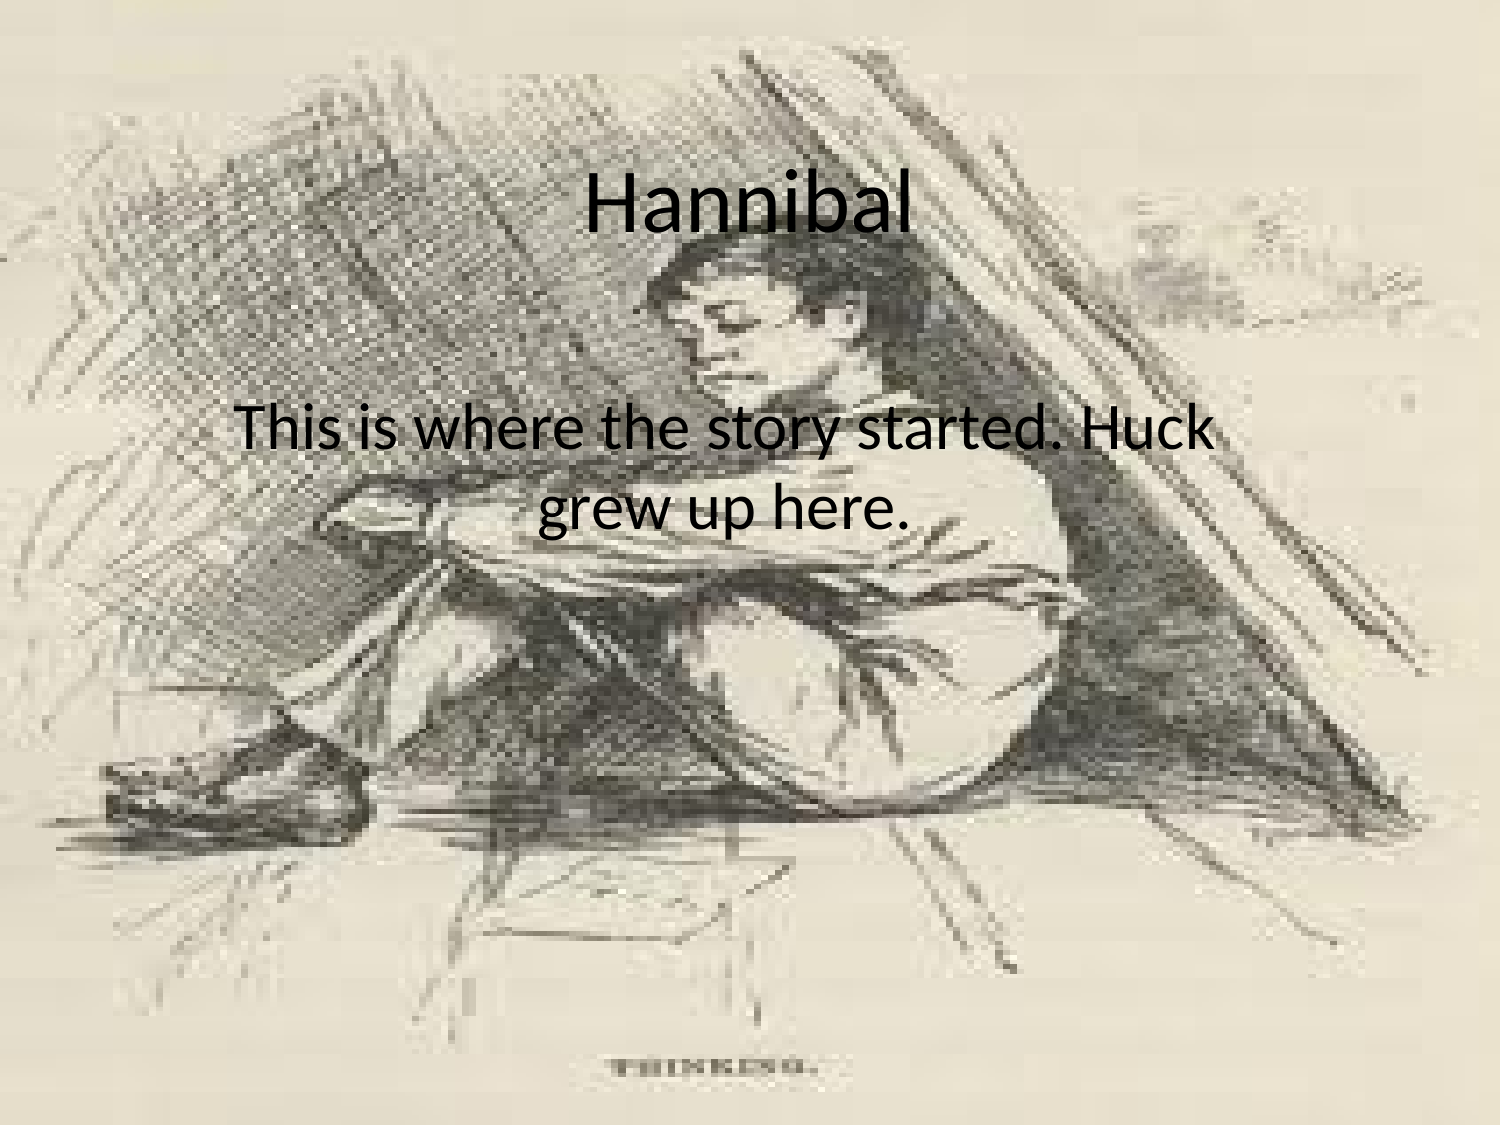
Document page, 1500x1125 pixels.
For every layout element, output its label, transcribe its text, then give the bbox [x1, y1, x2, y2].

subtitle This is where the story started. Huck grew up here. [200, 375, 1250, 663]
picture [0, 0, 1500, 1125]
title Hannibal [112, 75, 1388, 317]
